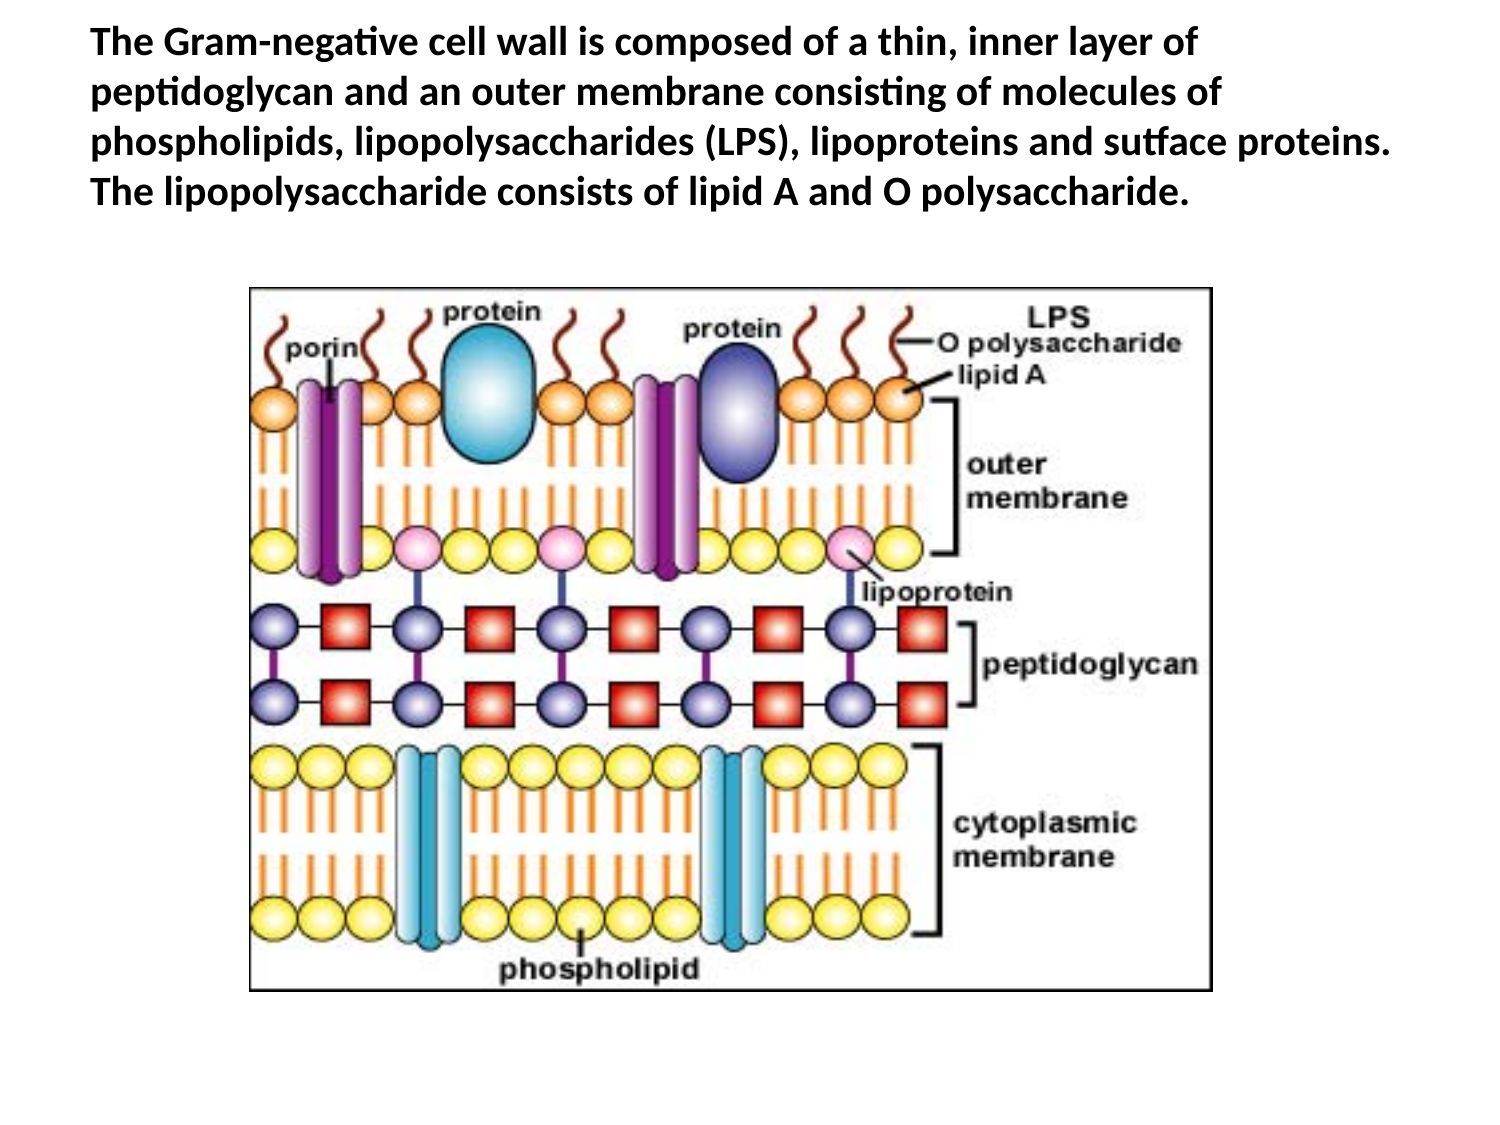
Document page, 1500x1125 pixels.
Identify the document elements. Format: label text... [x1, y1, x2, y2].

title The Gram-negative cell wall is composed of a thin, inner layer of peptidoglycan and an outer membrane consisting of molecules of phospholipids, lipopolysaccharides (LPS), lipoproteins and sutface proteins. The lipopolysaccharide consists of lipid A and O polysaccharide. [75, 45, 1425, 233]
picture [249, 287, 1213, 992]
